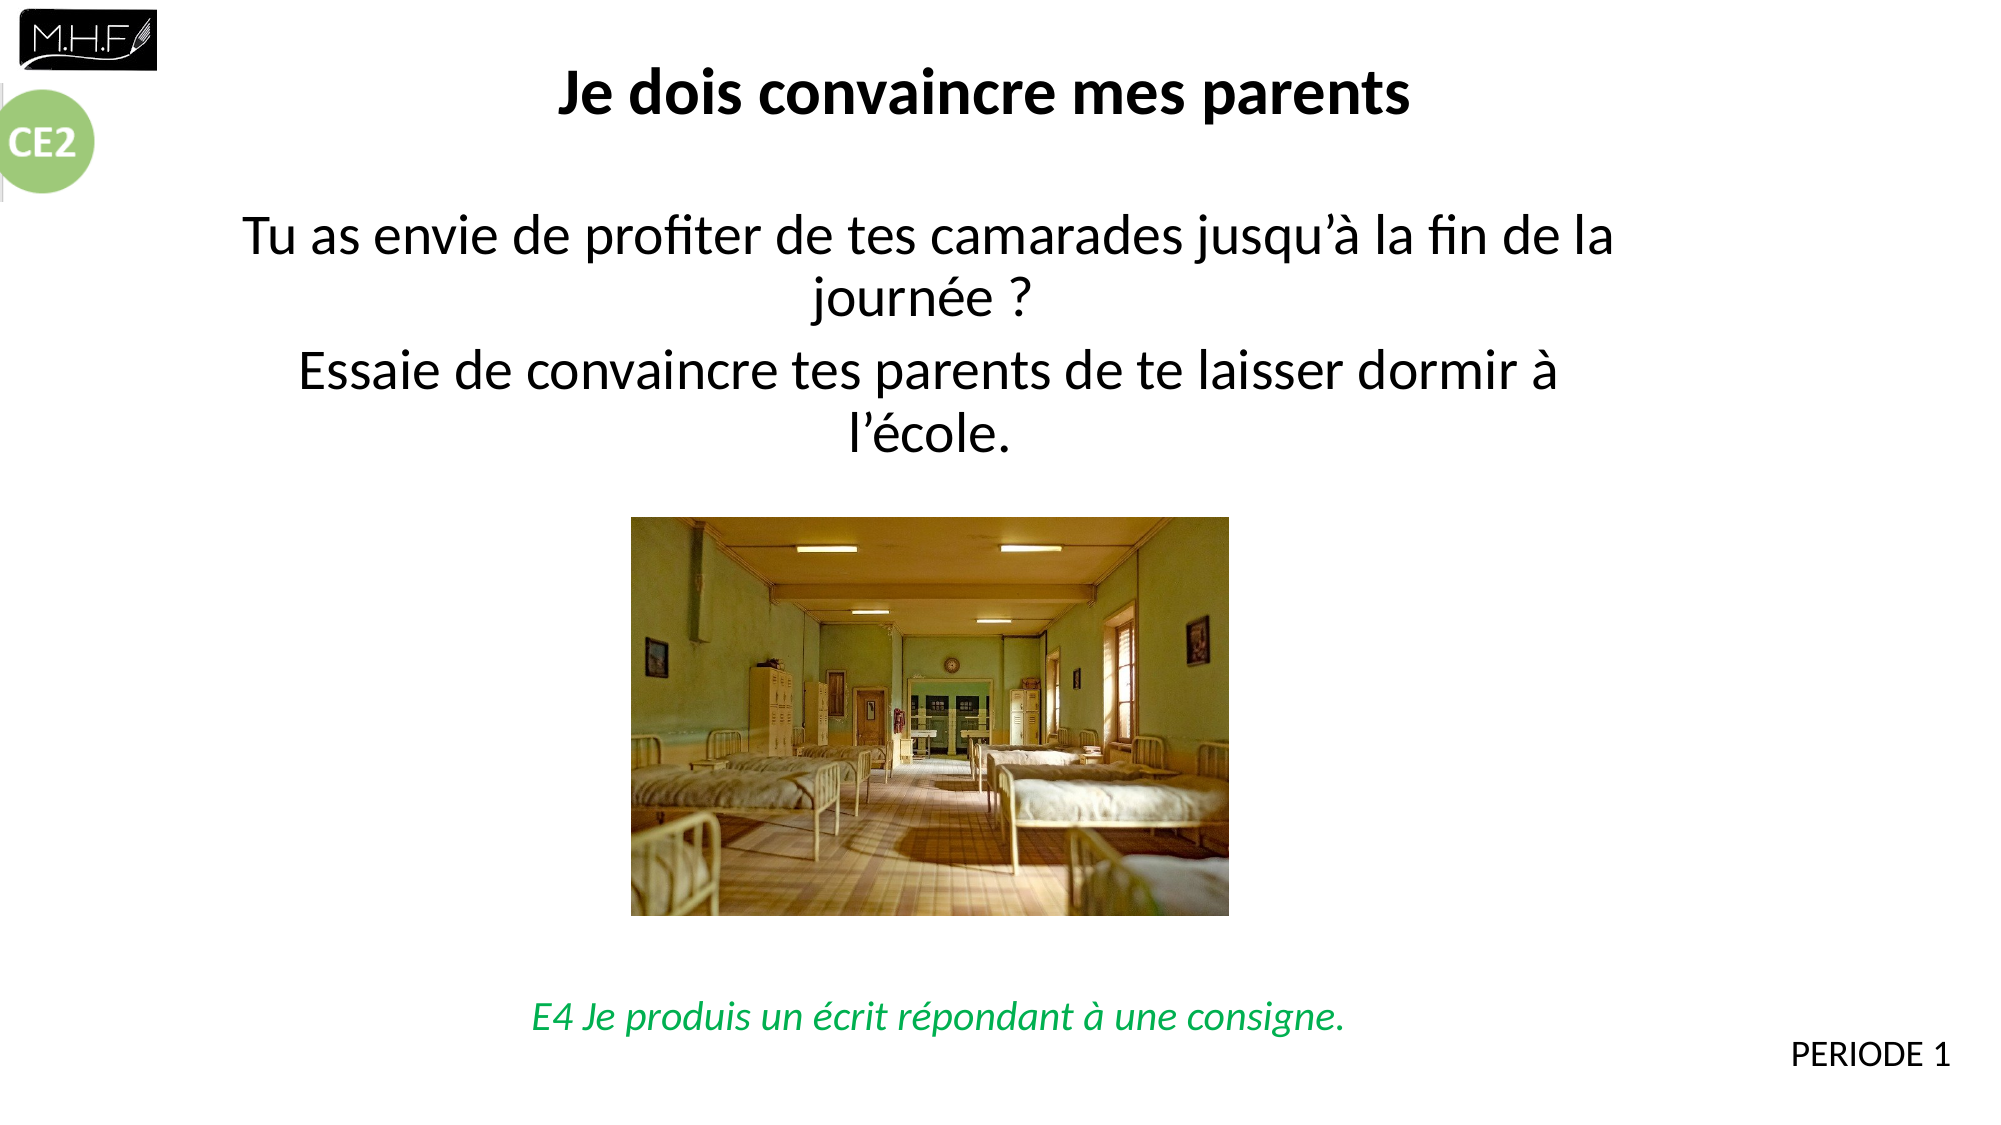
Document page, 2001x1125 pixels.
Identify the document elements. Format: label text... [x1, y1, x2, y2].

text_box Tu as envie de profiter de tes camarades jusqu’à la fin de la journée ? Essaie de convaincre tes parents de te laisser dormir à l’école. [219, 197, 1641, 475]
picture [0, 82, 101, 202]
picture [16, 7, 157, 74]
text_box PERIODE 1 [1484, 1021, 1967, 1082]
picture [630, 517, 1229, 916]
title Je dois convaincre mes parents [543, 48, 1456, 137]
text_box E4 Je produis un écrit répondant à une consigne. [516, 987, 1484, 1118]
